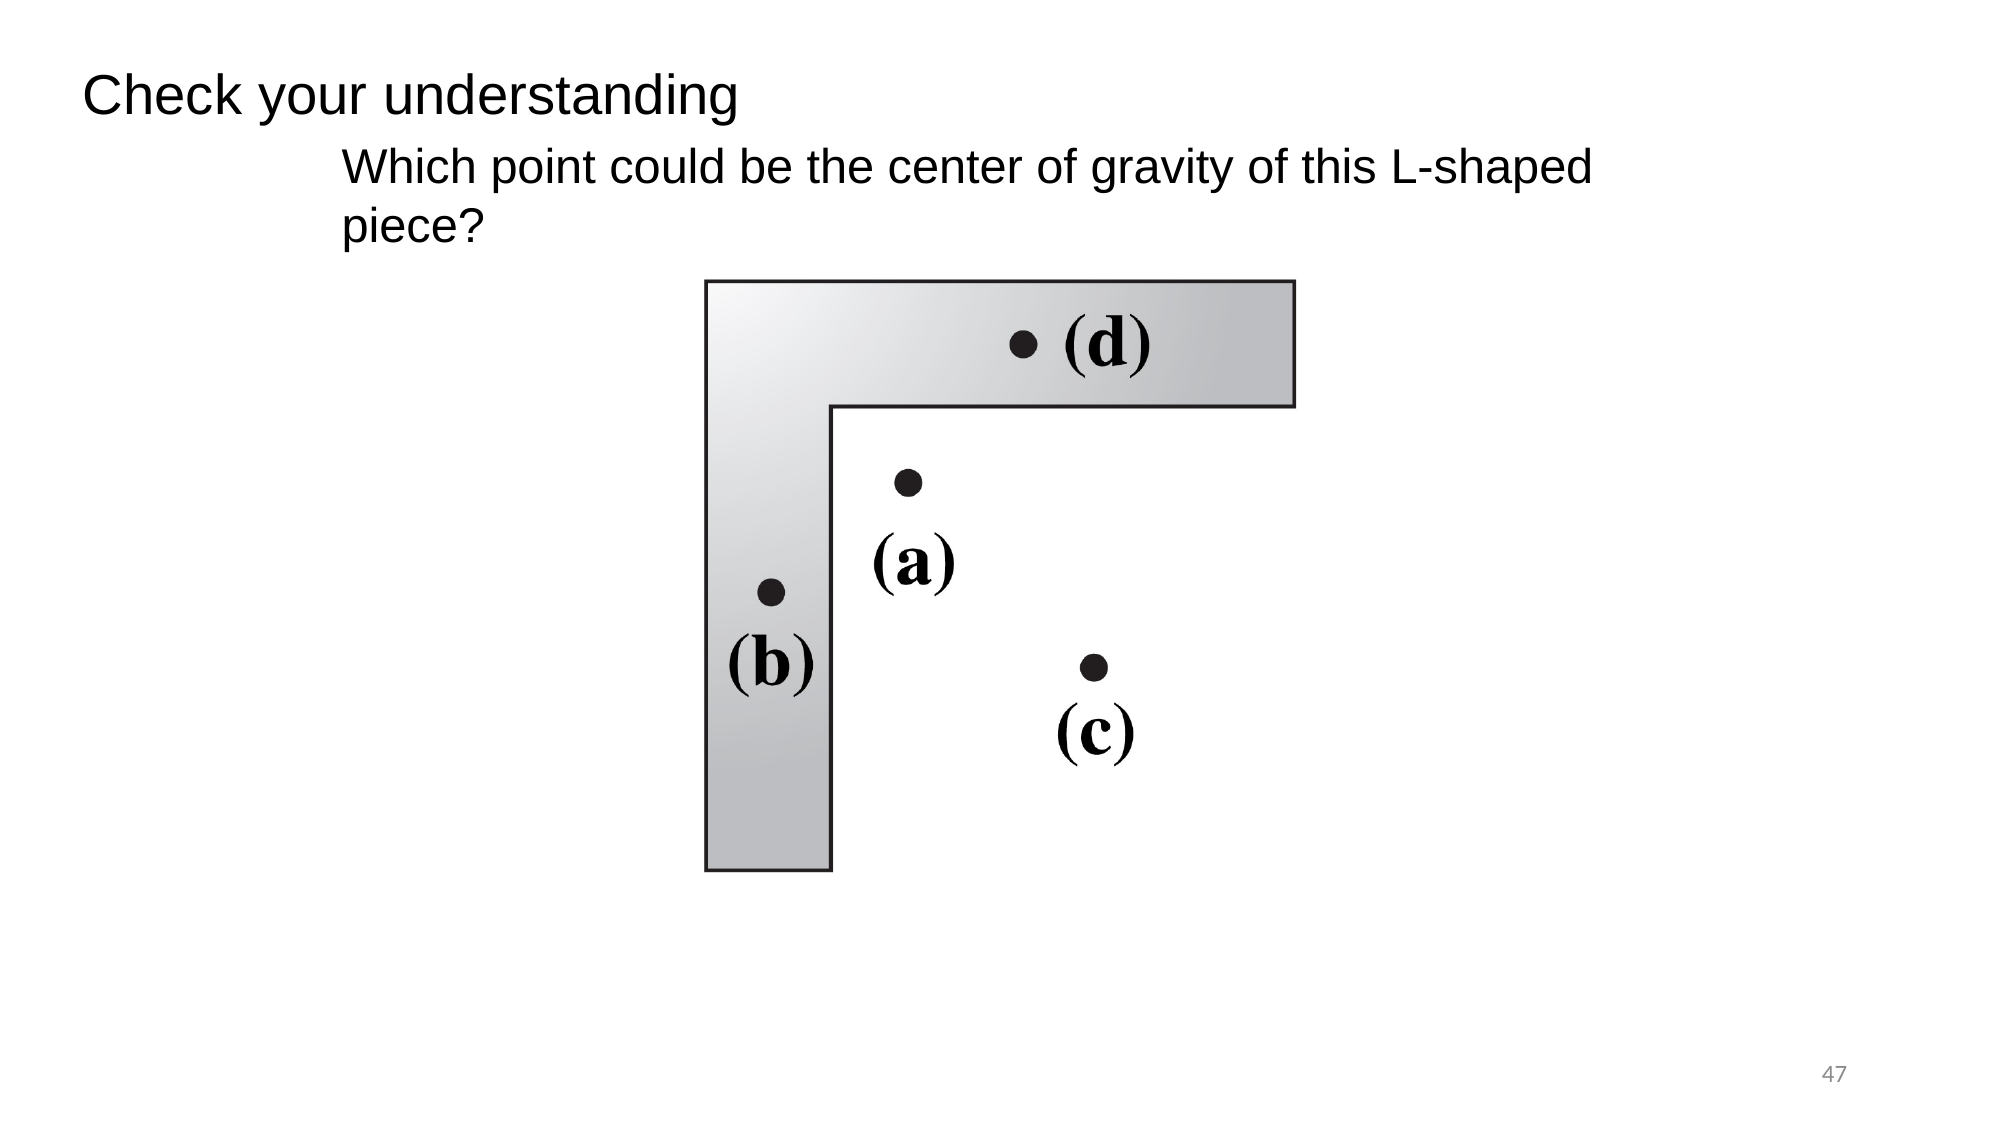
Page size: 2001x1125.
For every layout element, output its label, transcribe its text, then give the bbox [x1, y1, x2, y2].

picture [698, 275, 1301, 878]
text_box Check your understanding [82, 57, 976, 135]
slide_number 47 [1412, 1042, 1863, 1103]
text_box Which point could be the center of gravity of this L-shaped piece? [341, 134, 1610, 281]
